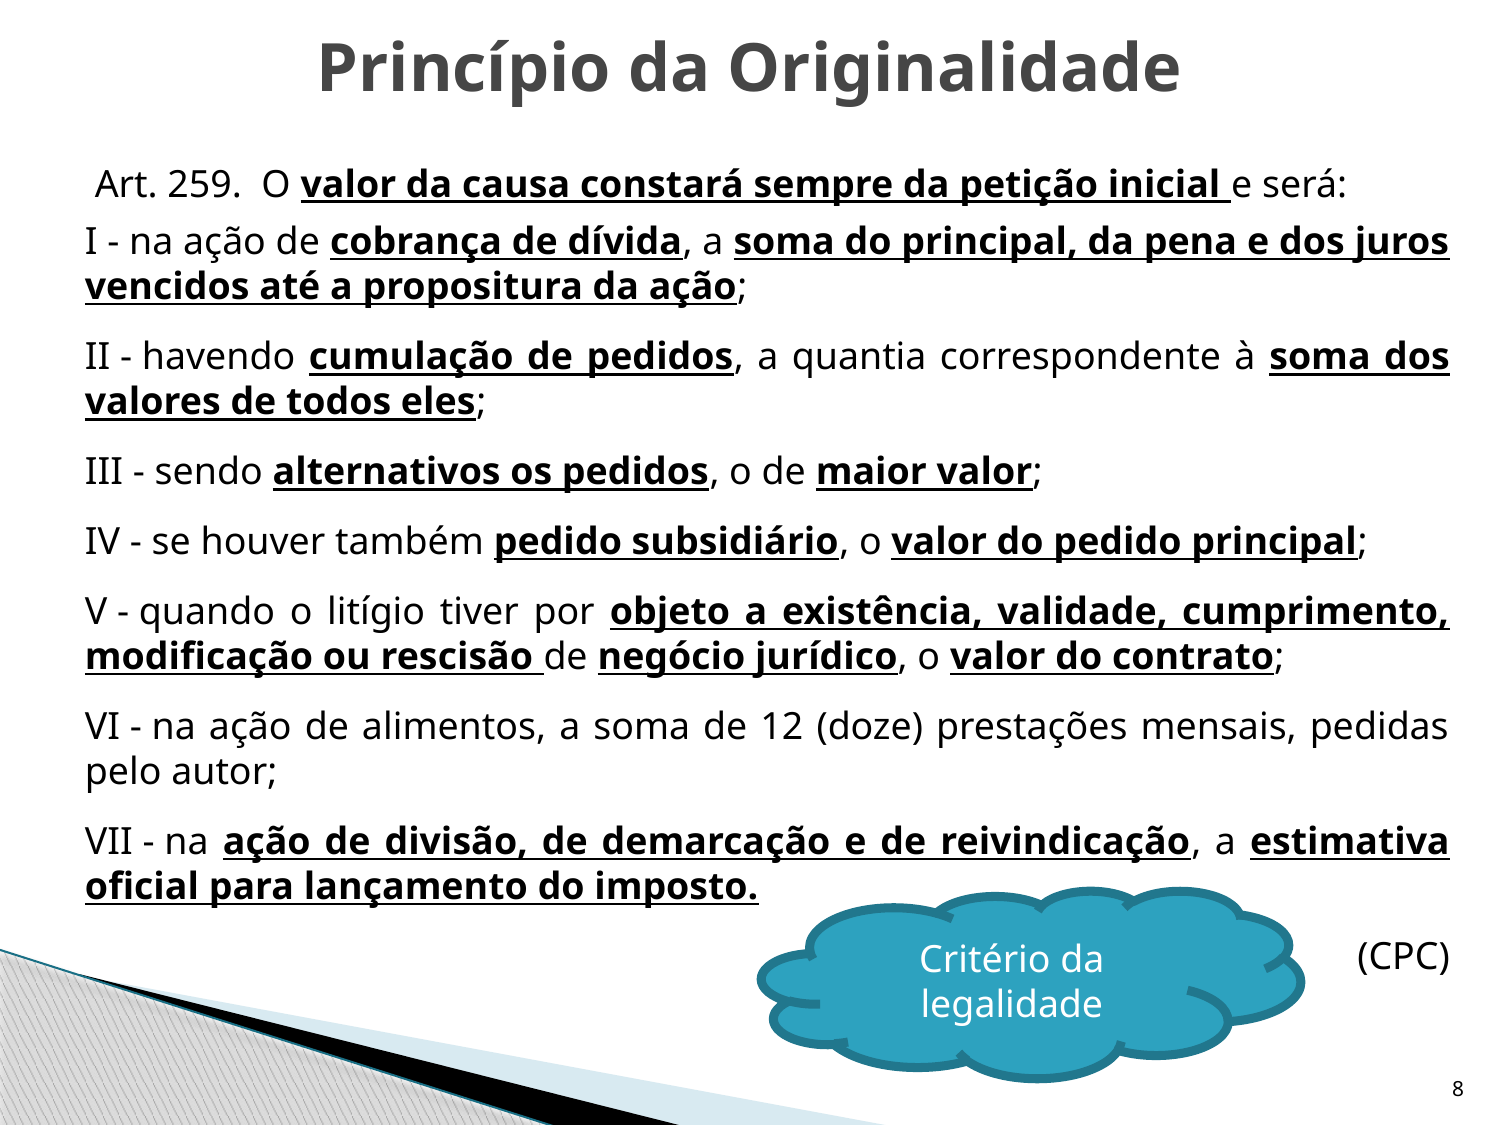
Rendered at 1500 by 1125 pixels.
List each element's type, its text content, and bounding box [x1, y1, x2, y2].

text_box Critério da legalidade [756, 886, 1306, 1084]
title Princípio da Originalidade [0, 0, 1500, 129]
slide_number 8 [1418, 1051, 1479, 1112]
text_box Art. 259. O valor da causa constará sempre da petição inicial e será: I - na ação de cobrança de dívida, a soma do principal, da pena e dos juros vencidos até a propositura da ação; II - havendo cumulação de pedidos, a quantia correspondente à soma dos valores de todos eles; III - sendo alternativos os pedidos, o de maior valor; IV - se houver também pedido subsidiário, o valor do pedido principal; V - quando o litígio tiver por objeto a existência, validade, cumprimento, modificação ou rescisão de negócio jurídico, o valor do contrato; VI - na ação de alimentos, a soma de 12 (doze) prestações mensais, pedidas pelo autor; VII - na ação de divisão, de demarcação e de reivindicação, a estimativa oficial para lançamento do imposto. (CPC) [70, 152, 1465, 985]
